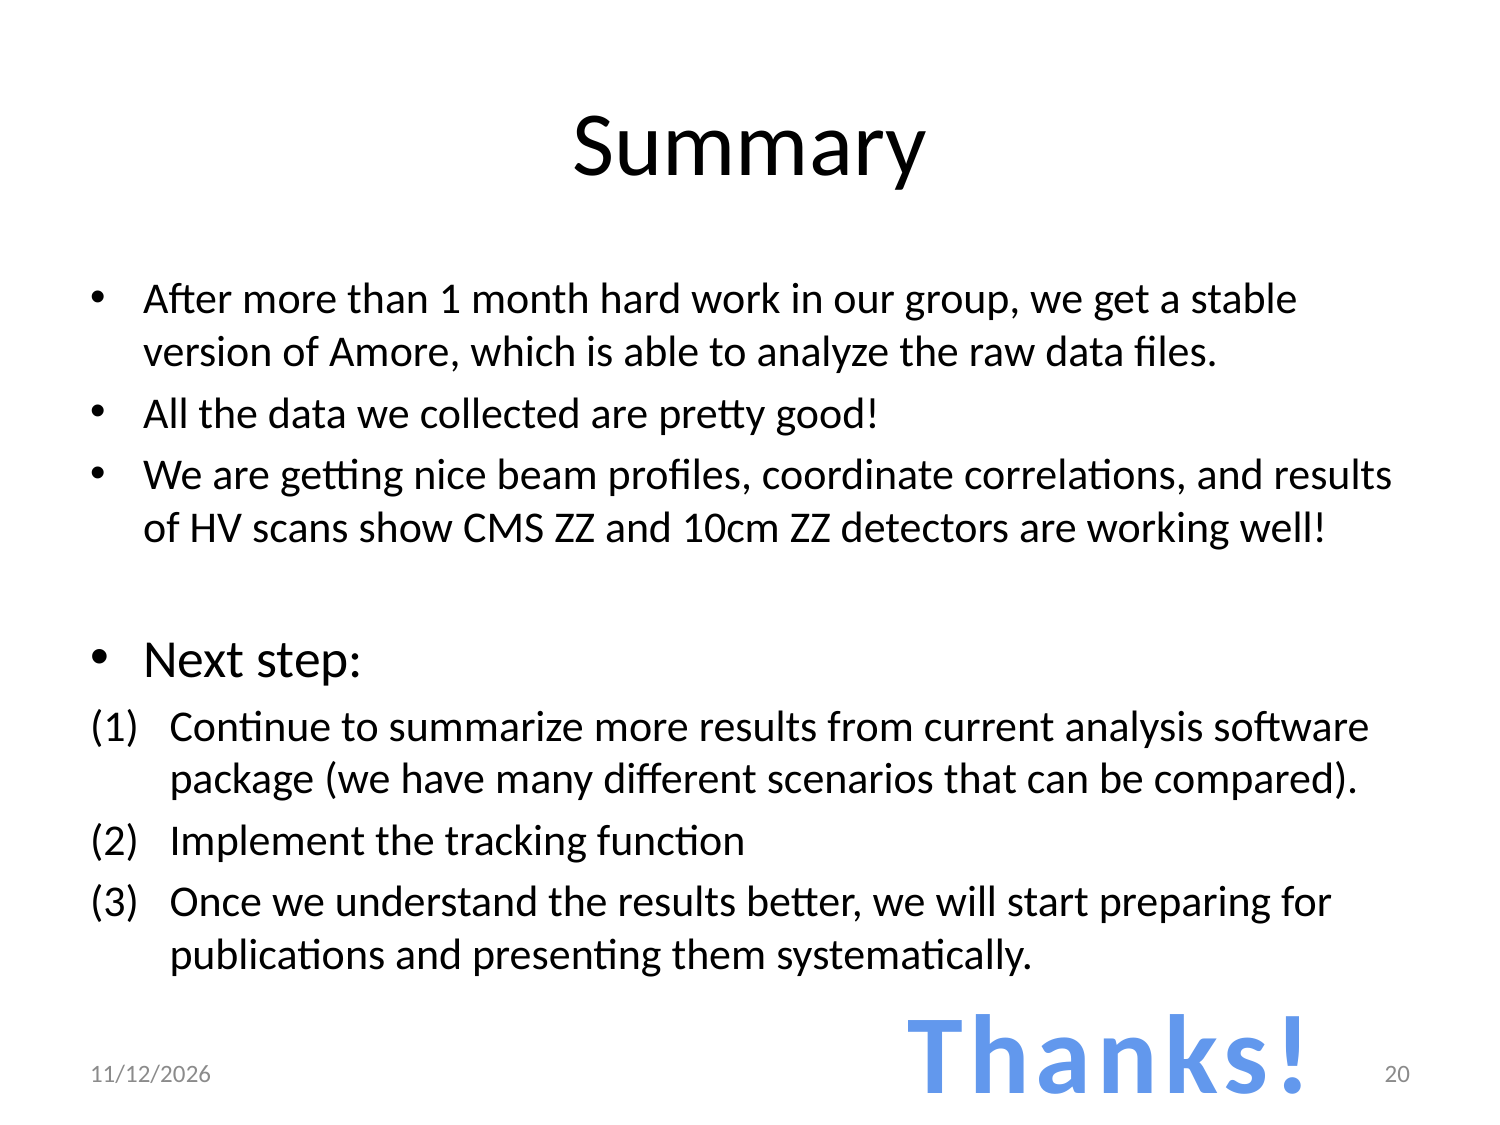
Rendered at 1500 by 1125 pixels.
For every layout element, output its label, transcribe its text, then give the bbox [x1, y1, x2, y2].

title Summary [75, 45, 1425, 233]
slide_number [75, 1042, 425, 1103]
text_box Thanks! [892, 973, 1327, 1124]
slide_number 20 [1074, 1042, 1425, 1103]
list After more than 1 month hard work in our group, we get a stable version of Amore, which is able to analyze the raw data files. All the data we collected are pretty good! We are getting nice beam profiles, coordinate correlations, and results of HV scans show CMS ZZ and 10cm ZZ detectors are working well! Next step: Continue to summarize more results from current analysis software package (we have many different scenarios that can be compared). Implement the tracking function Once we understand the results better, we will start preparing for publications and presenting them systematically. [75, 262, 1425, 1005]
